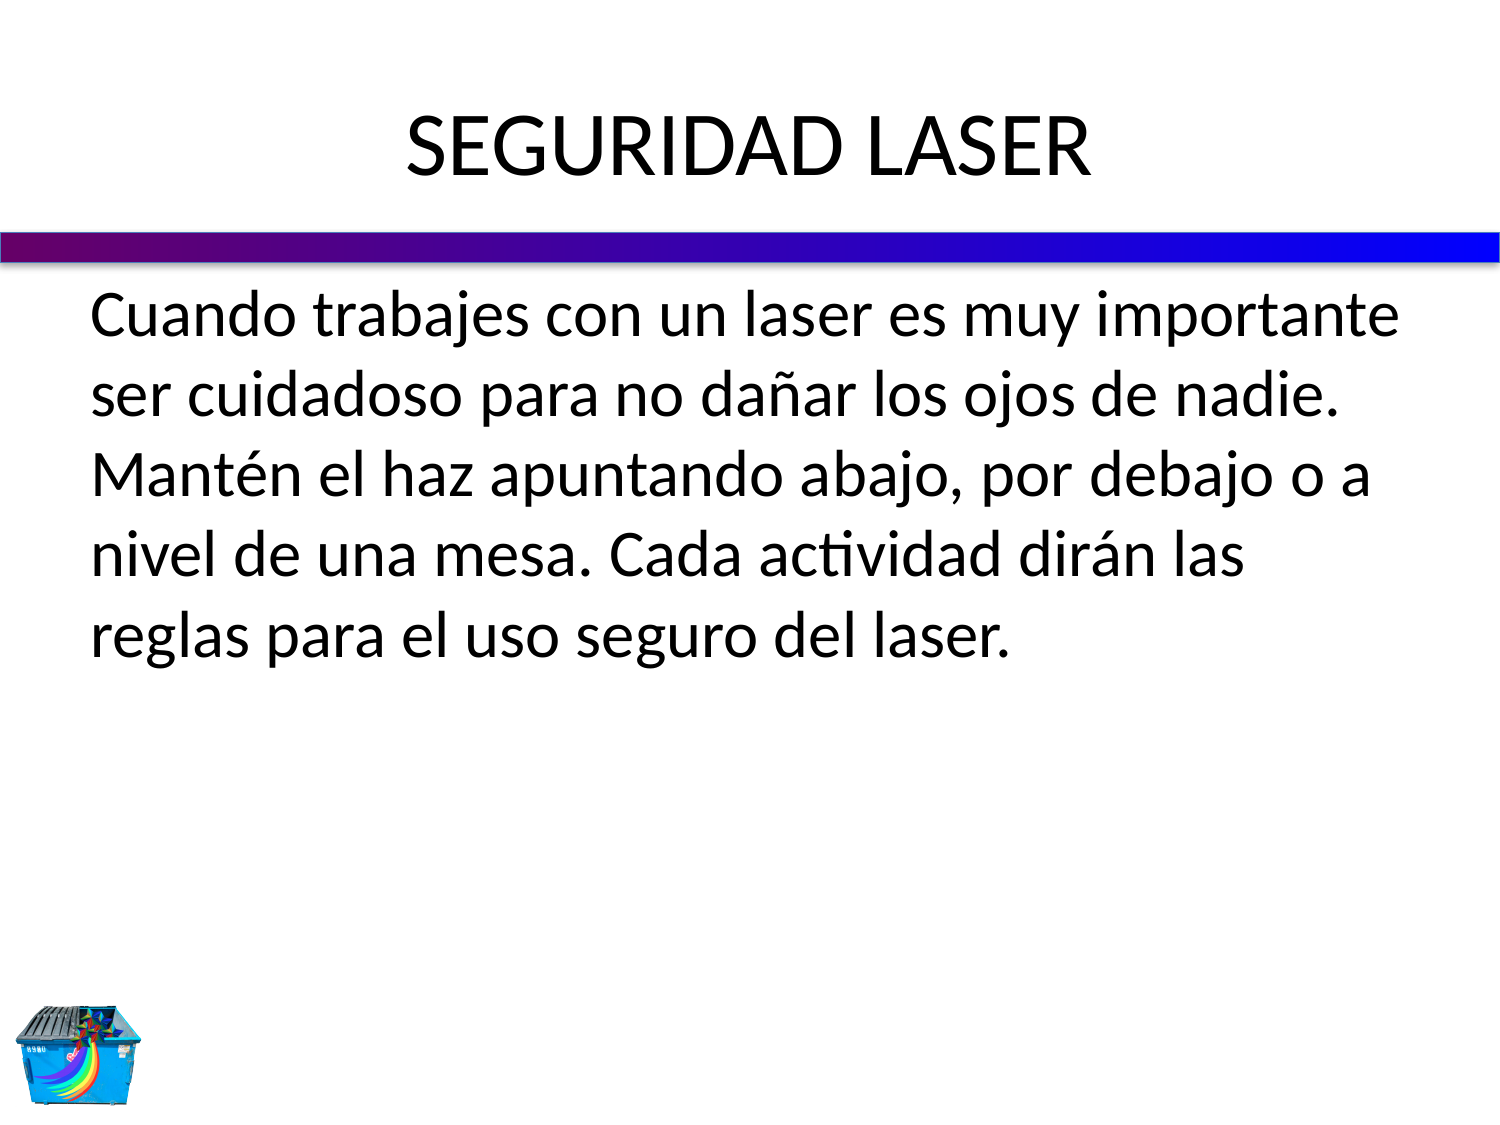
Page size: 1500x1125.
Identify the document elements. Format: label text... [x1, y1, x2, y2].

title SEGURIDAD LASER [75, 45, 1425, 233]
list Cuando trabajes con un laser es muy importante ser cuidadoso para no dañar los ojos de nadie. Mantén el haz apuntando abajo, por debajo o a nivel de una mesa. Cada actividad dirán las reglas para el uso seguro del laser. [75, 262, 1425, 1005]
picture [14, 1004, 143, 1107]
